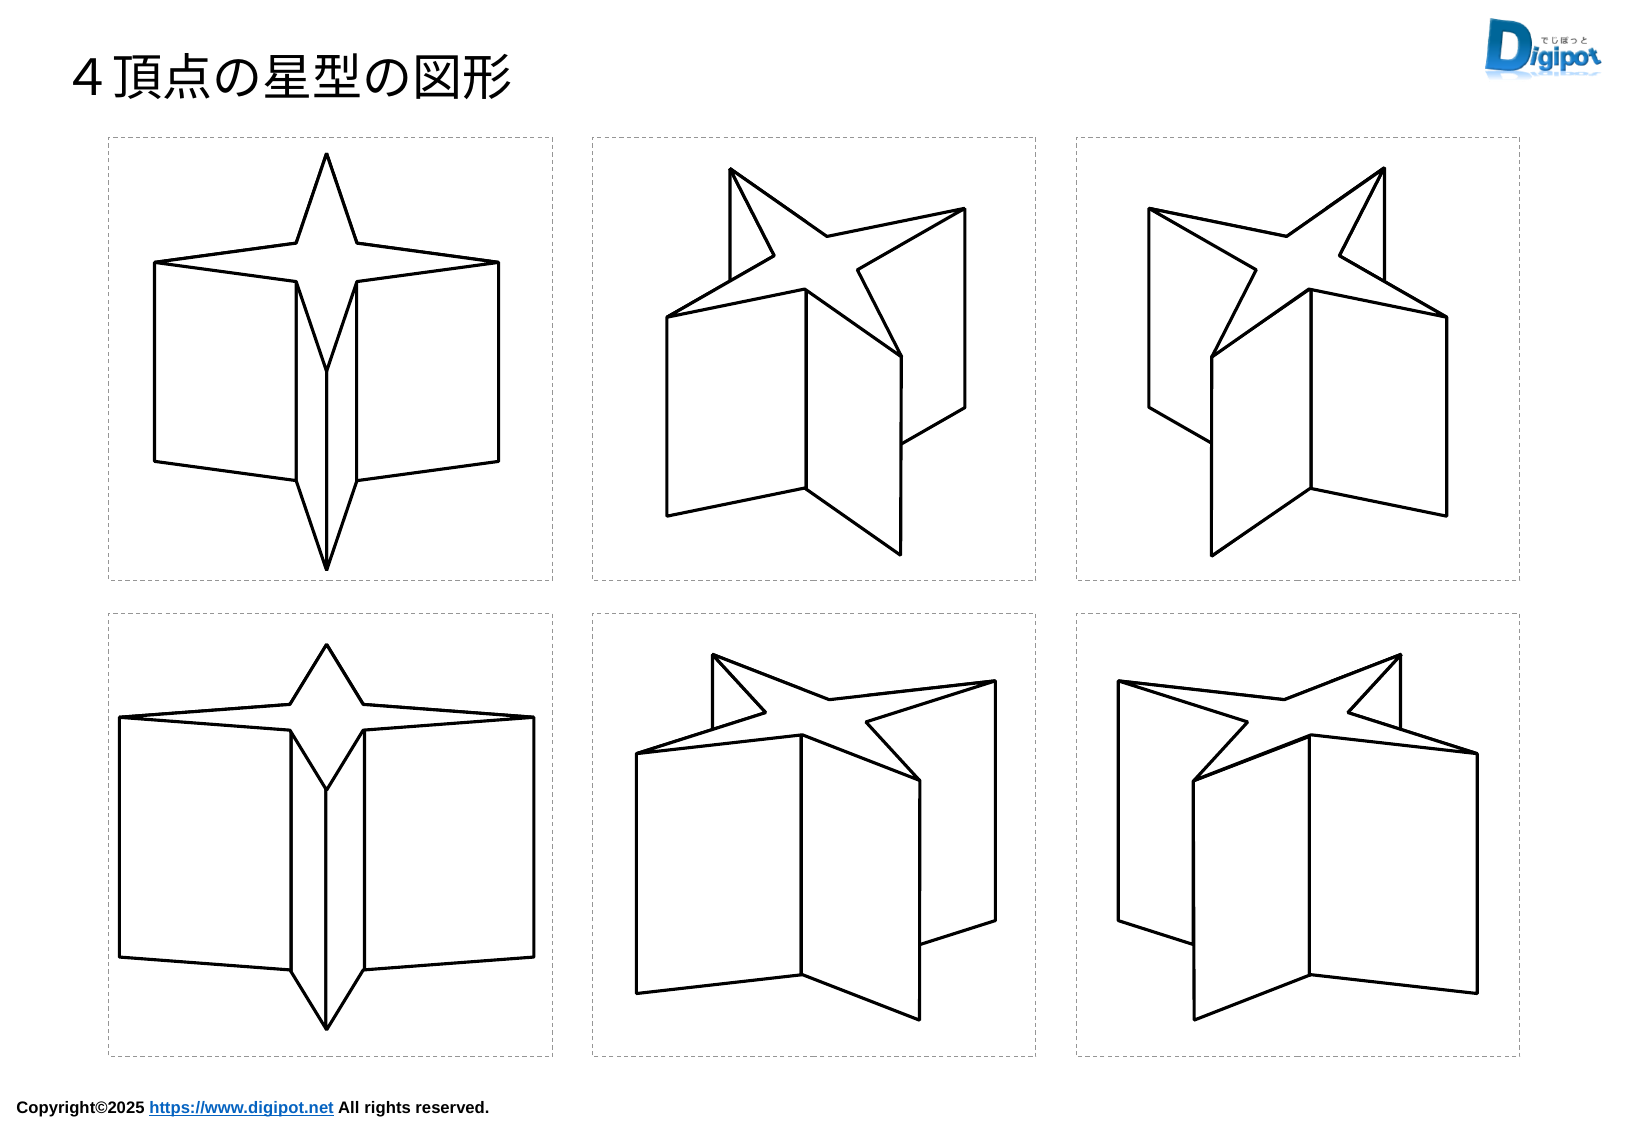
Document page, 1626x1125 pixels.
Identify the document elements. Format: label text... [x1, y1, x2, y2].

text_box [1118, 654, 1478, 1021]
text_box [666, 168, 965, 556]
picture [1485, 18, 1602, 82]
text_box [119, 644, 534, 1030]
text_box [154, 153, 499, 571]
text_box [636, 654, 996, 1021]
text_box ４頂点の星型の図形 [47, 38, 528, 113]
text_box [1148, 167, 1447, 557]
